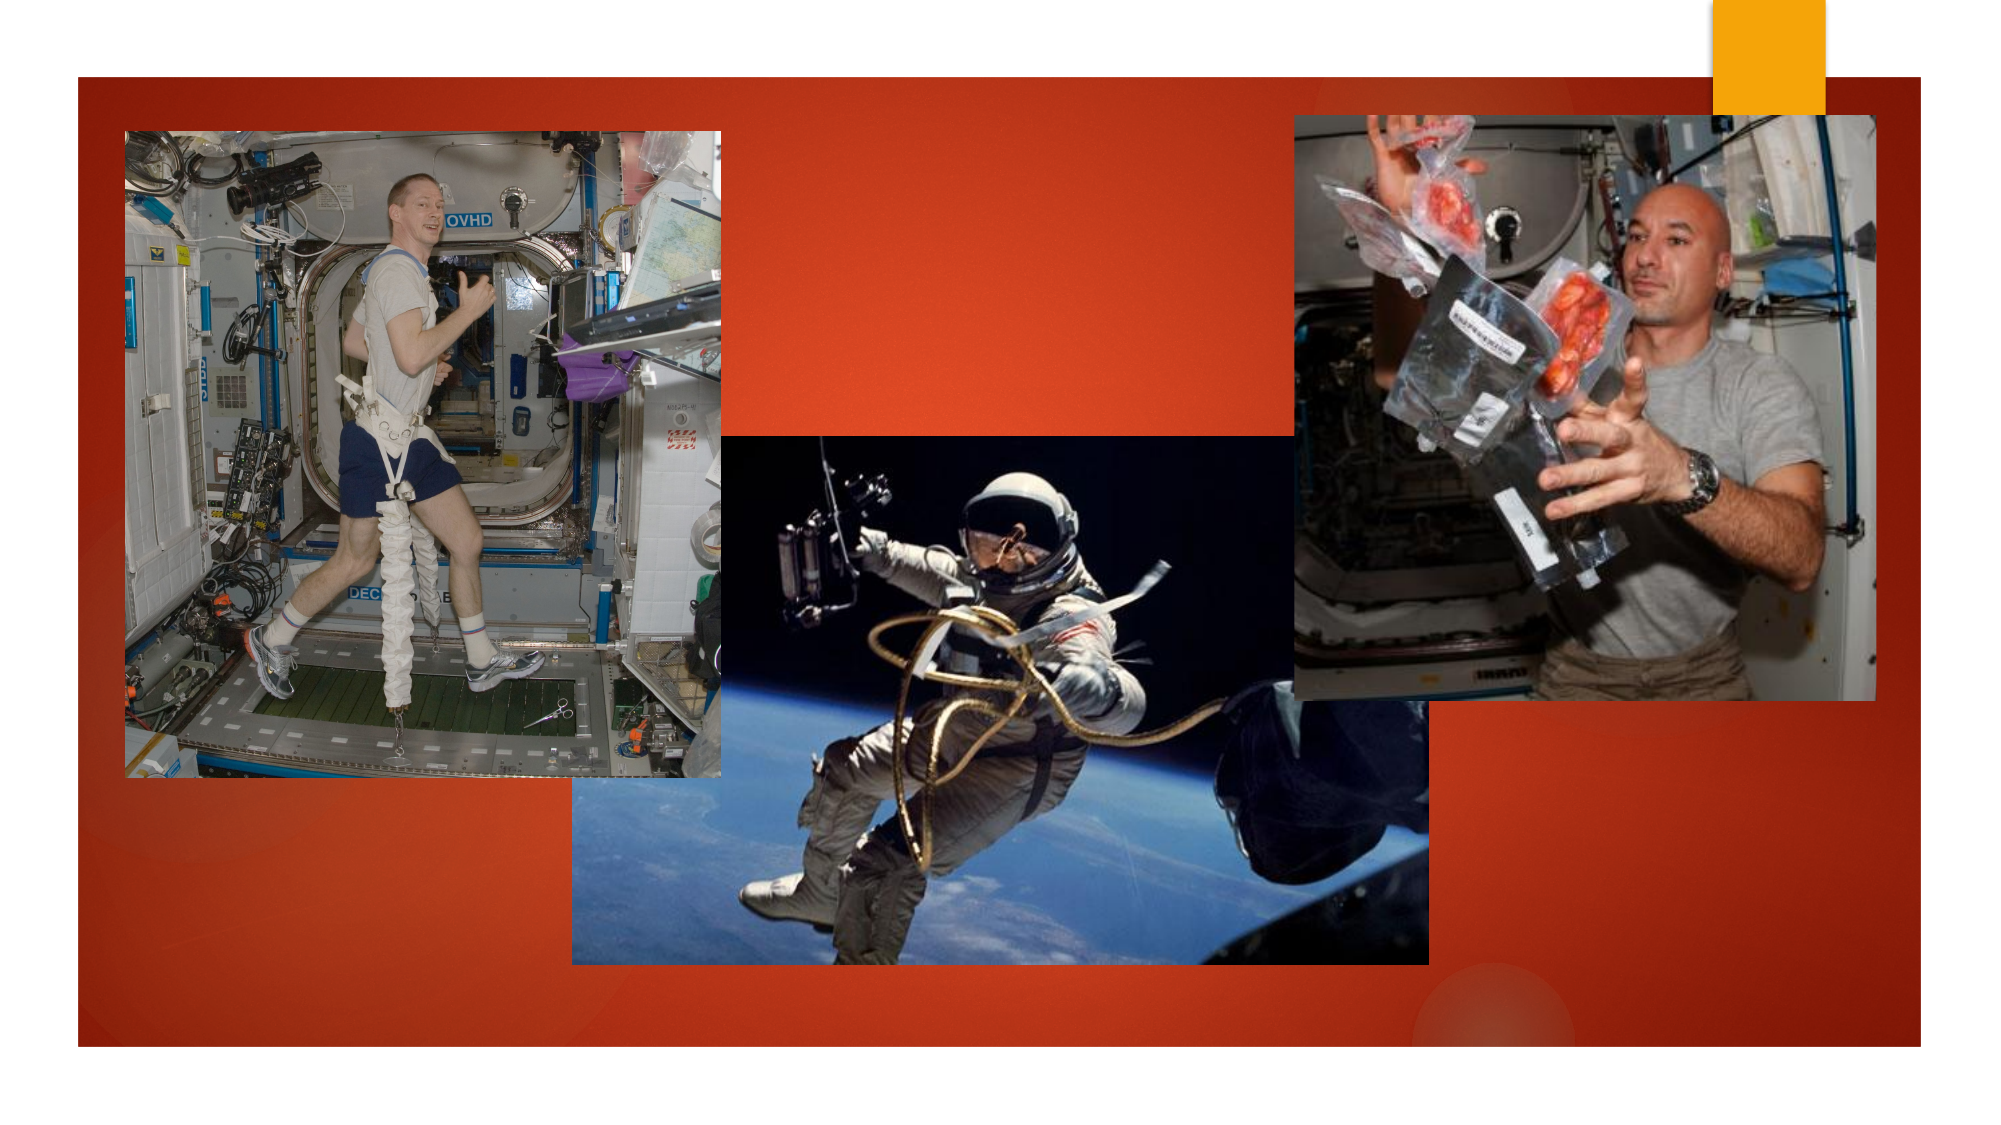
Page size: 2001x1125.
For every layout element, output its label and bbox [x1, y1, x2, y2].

picture [124, 290, 132, 300]
picture [124, 307, 133, 336]
picture [124, 115, 1877, 965]
